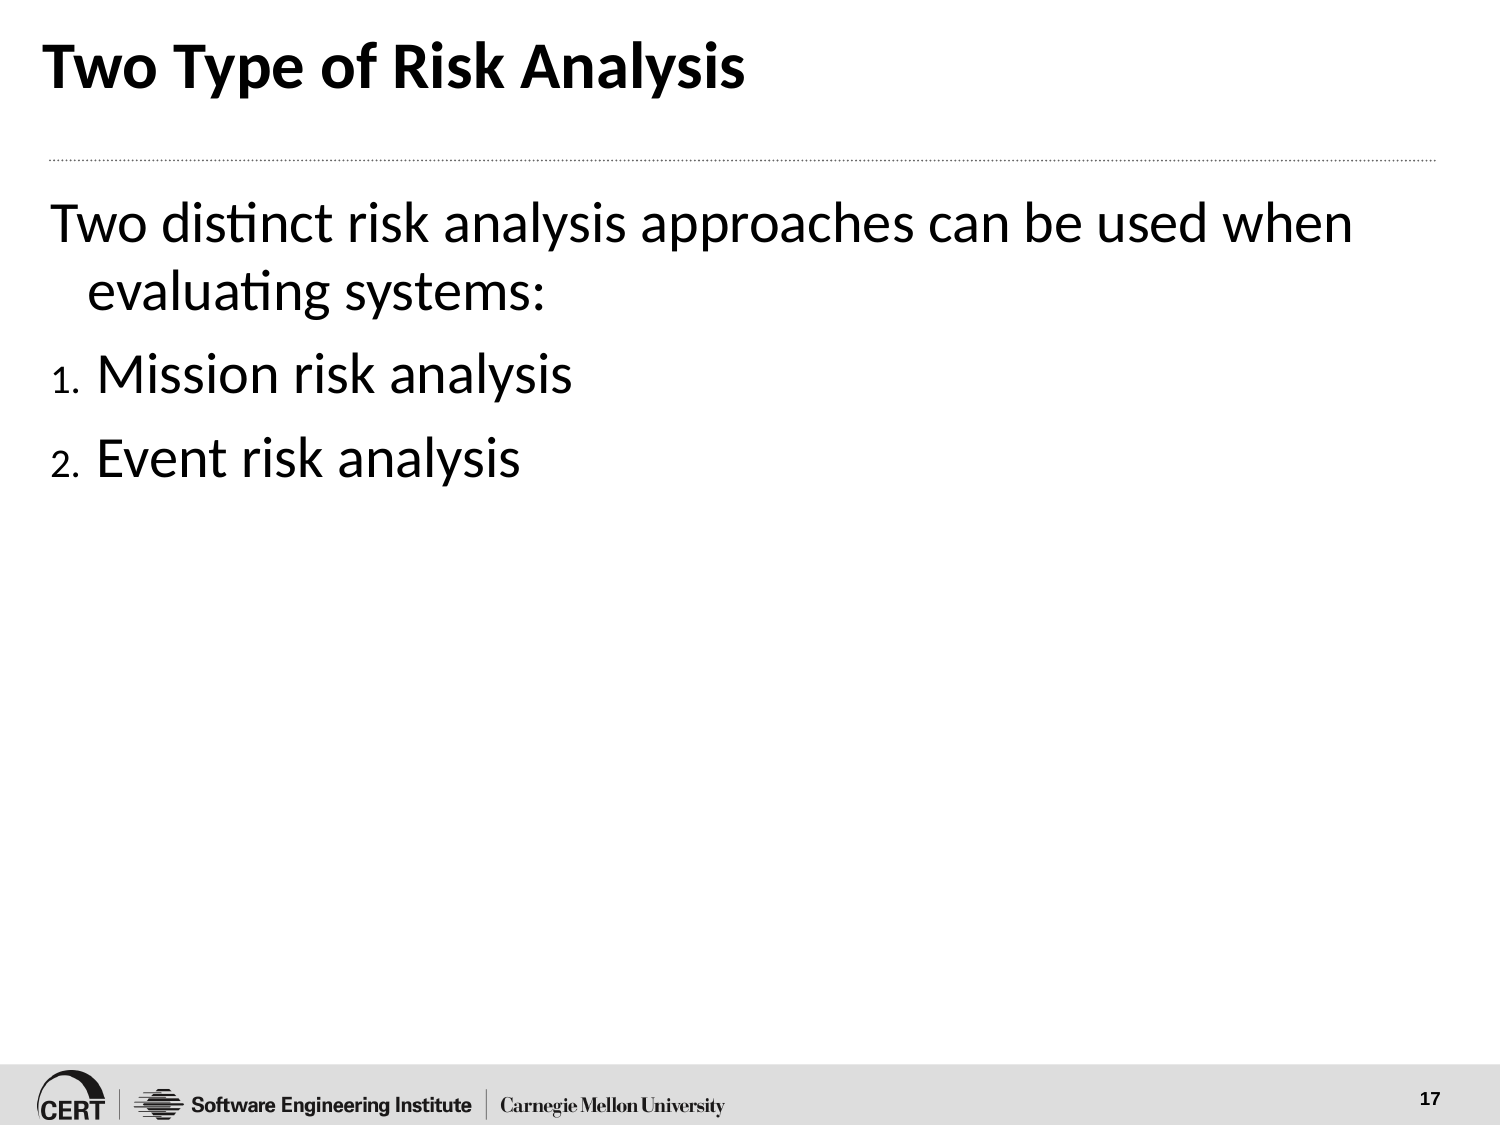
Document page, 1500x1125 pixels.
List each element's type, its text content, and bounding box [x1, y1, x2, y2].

list Two distinct risk analysis approaches can be used when evaluating systems: Mission risk analysis Event risk analysis [49, 187, 1438, 1001]
title Two Type of Risk Analysis [42, 37, 1434, 155]
picture [37, 1069, 725, 1122]
